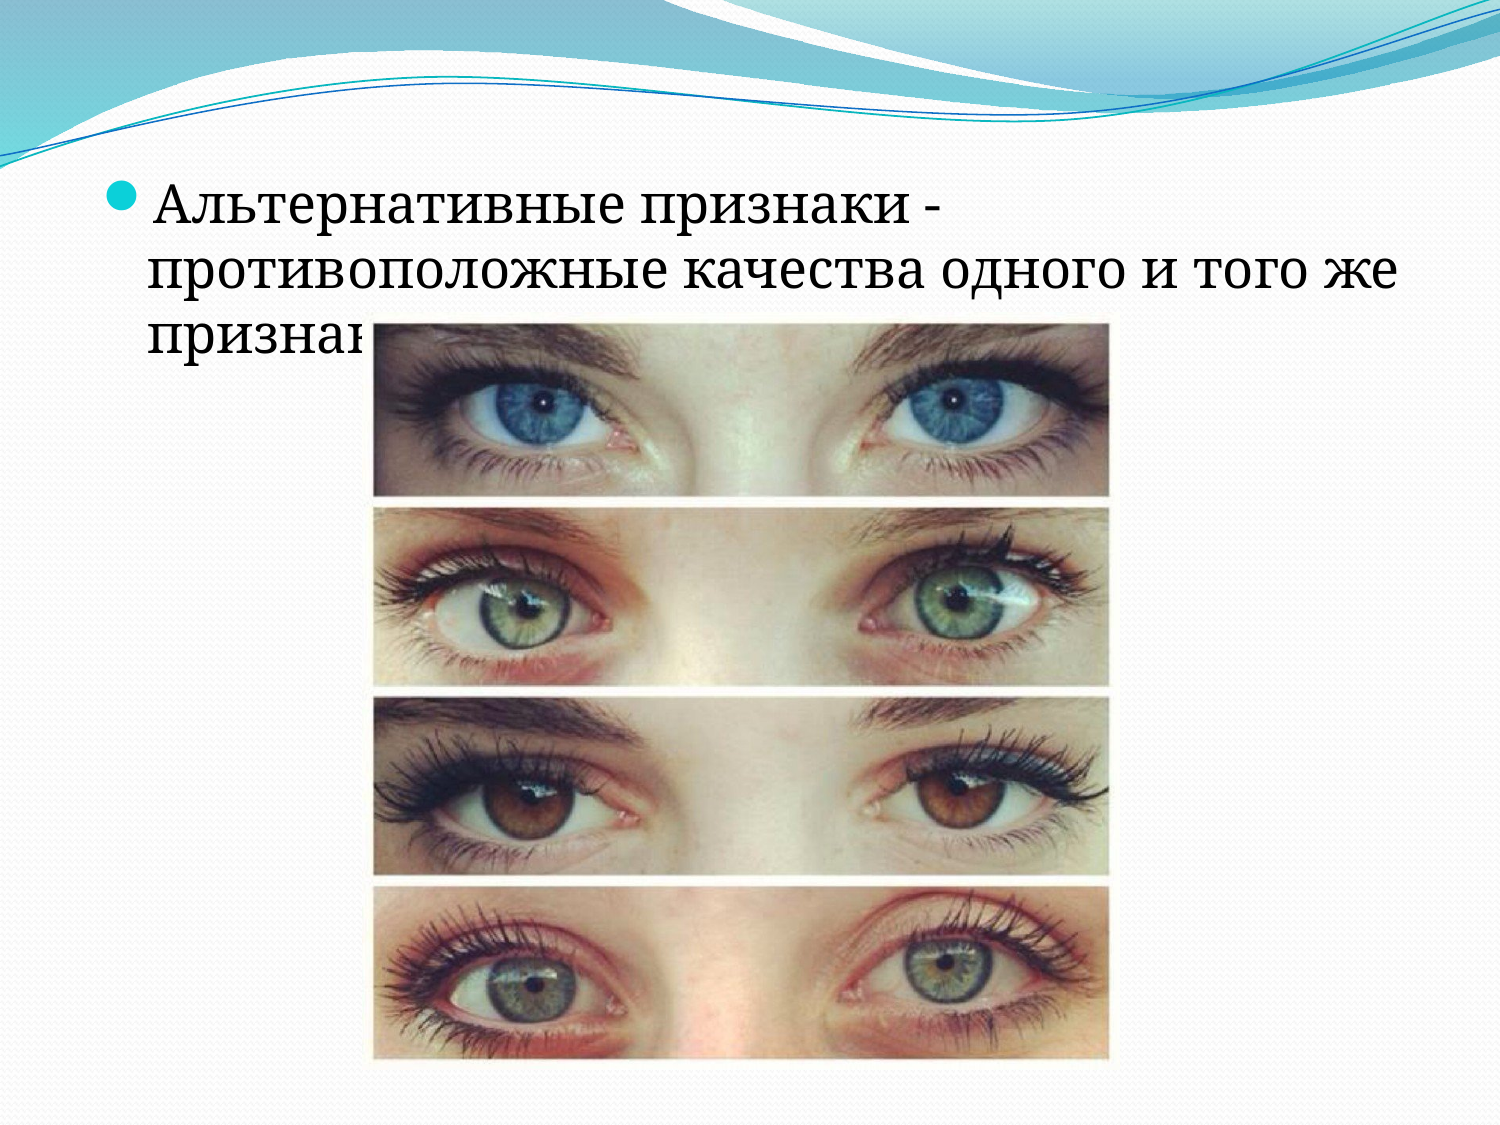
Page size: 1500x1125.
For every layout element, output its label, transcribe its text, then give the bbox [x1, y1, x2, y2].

list Альтернативные признаки - противоположные качества одного и того же признака [87, 162, 1438, 883]
picture [362, 312, 1121, 1071]
